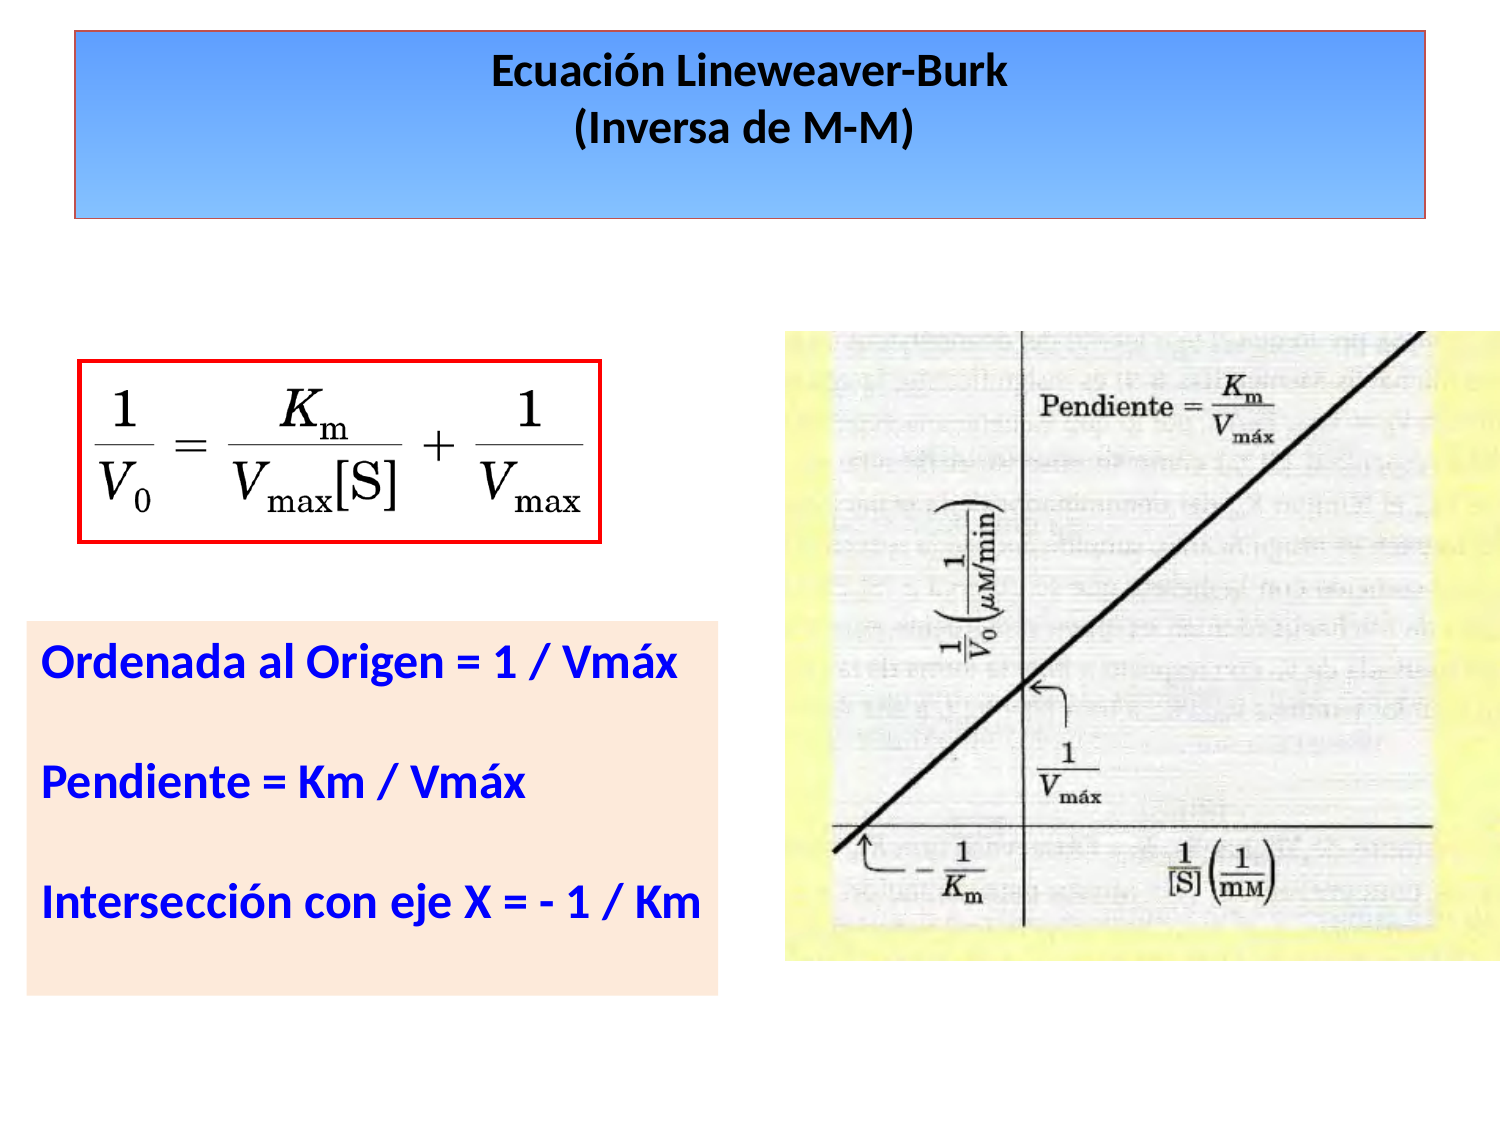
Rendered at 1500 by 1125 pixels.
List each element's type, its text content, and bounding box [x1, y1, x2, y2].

title Ecuación Lineweaver-Burk (Inversa de M-M) [74, 30, 1426, 219]
text_box Ordenada al Origen = 1 / Vmáx Pendiente = Km / Vmáx Intersección con eje X = - 1 / Km [26, 621, 719, 996]
picture [785, 331, 1500, 962]
picture [81, 363, 598, 540]
